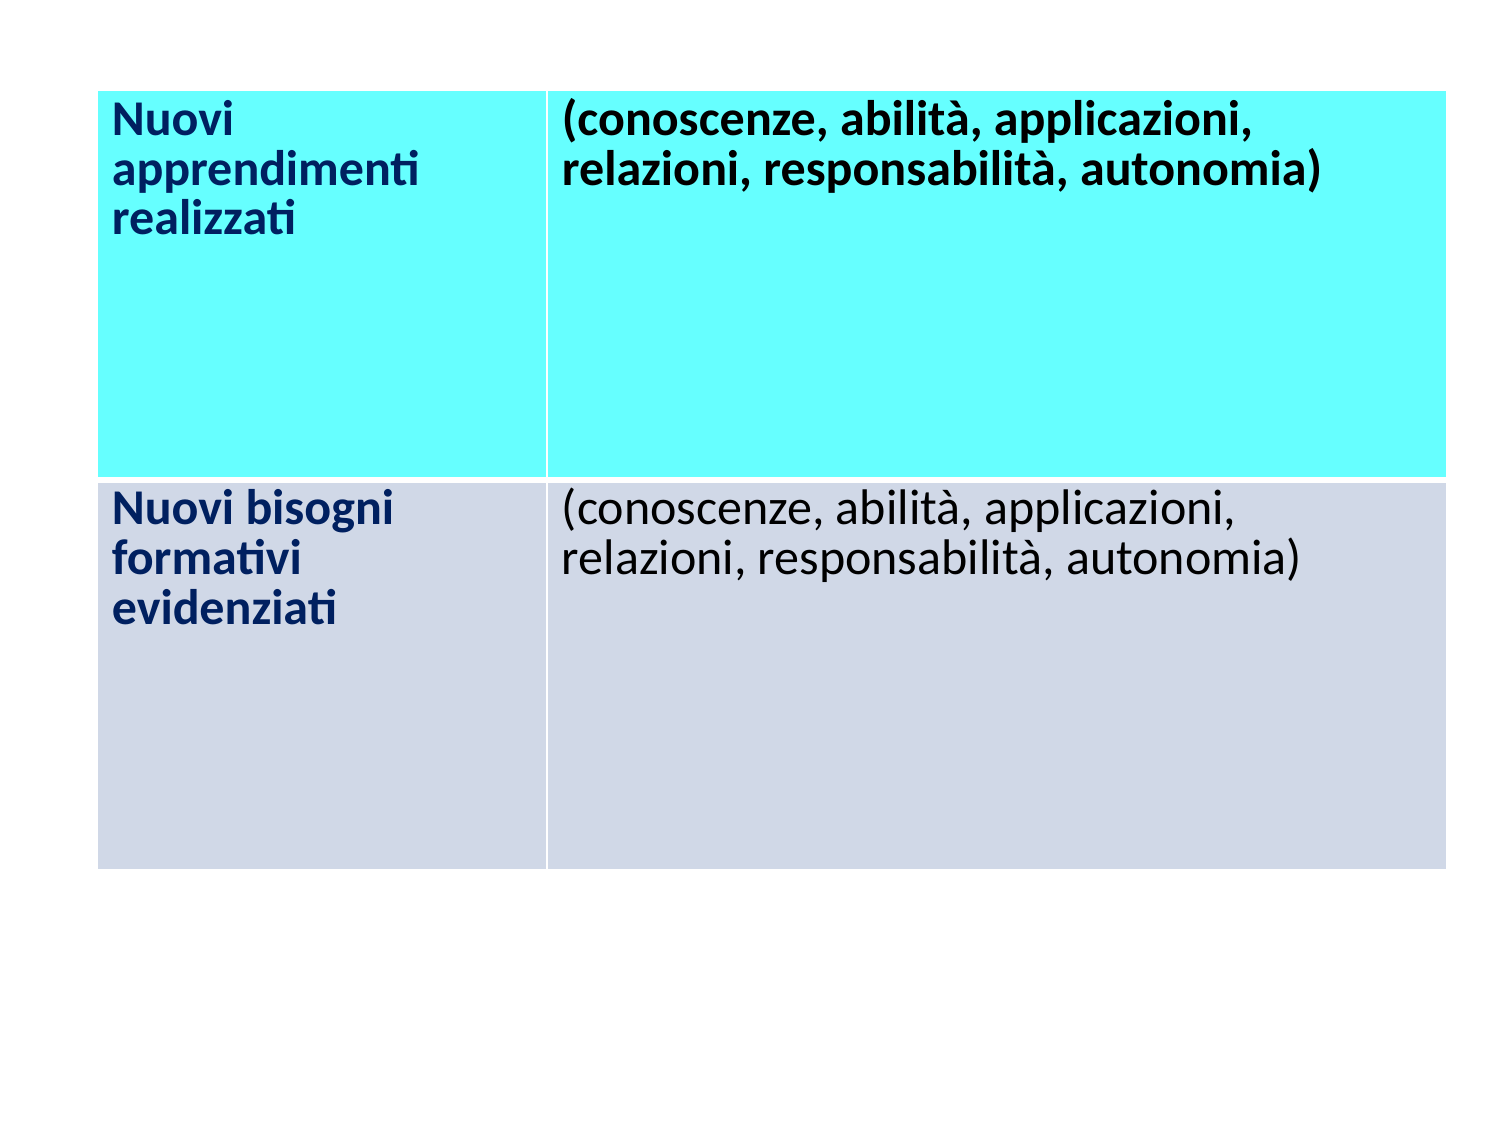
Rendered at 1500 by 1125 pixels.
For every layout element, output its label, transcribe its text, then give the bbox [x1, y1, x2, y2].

table_cell (conoscenze, abilità, applicazioni, relazioni, responsabilità, autonomia) [548, 483, 1446, 869]
table_header (conoscenze, abilità, applicazioni, relazioni, responsabilità, autonomia) [548, 91, 1446, 477]
table_header Nuovi apprendimenti realizzati [98, 91, 546, 477]
table_cell Nuovi bisogni formativi evidenziati [98, 483, 546, 869]
